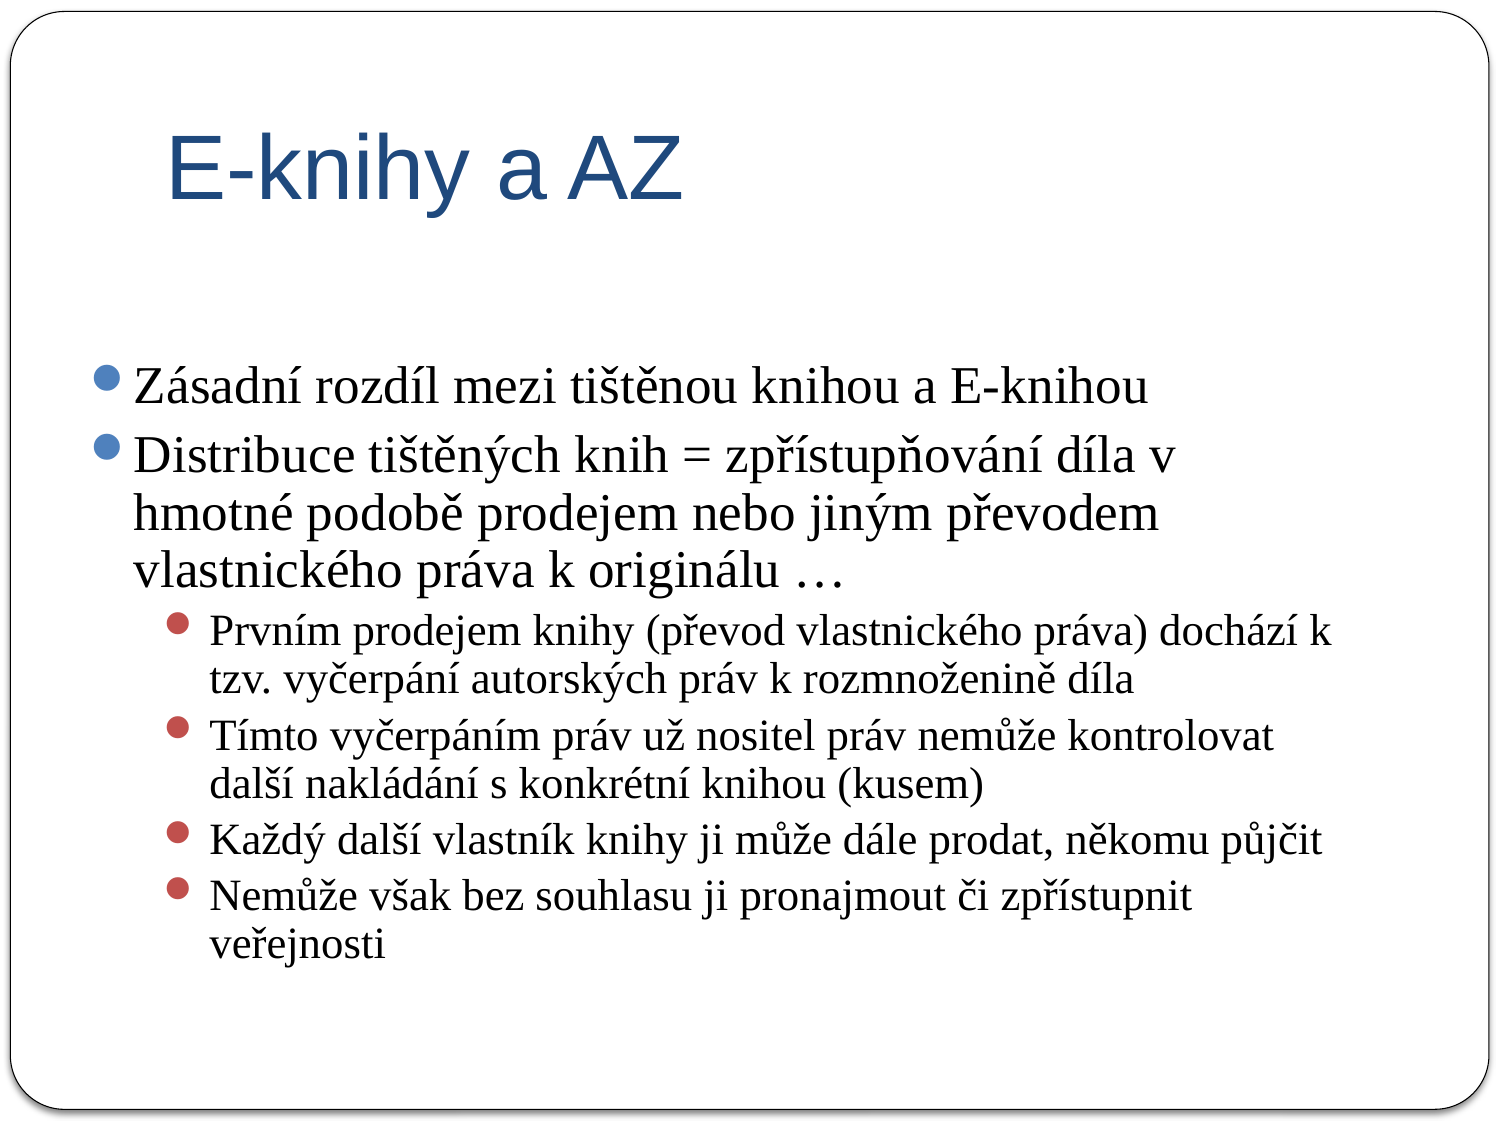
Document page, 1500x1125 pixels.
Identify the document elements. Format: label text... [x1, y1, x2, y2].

title E-knihy a AZ [149, 44, 1426, 233]
list Zásadní rozdíl mezi tištěnou knihou a E-knihou Distribuce tištěných knih = zpřístupňování díla v hmotné podobě prodejem nebo jiným převodem vlastnického práva k originálu … Prvním prodejem knihy (převod vlastnického práva) dochází k tzv. vyčerpání autorských práv k rozmnoženině díla Tímto vyčerpáním práv už nositel práv nemůže kontrolovat další nakládání s konkrétní knihou (kusem) Každý další vlastník knihy ji může dále prodat, někomu půjčit Nemůže však bez souhlasu ji pronajmout či zpřístupnit veřejnosti [74, 274, 1351, 1026]
